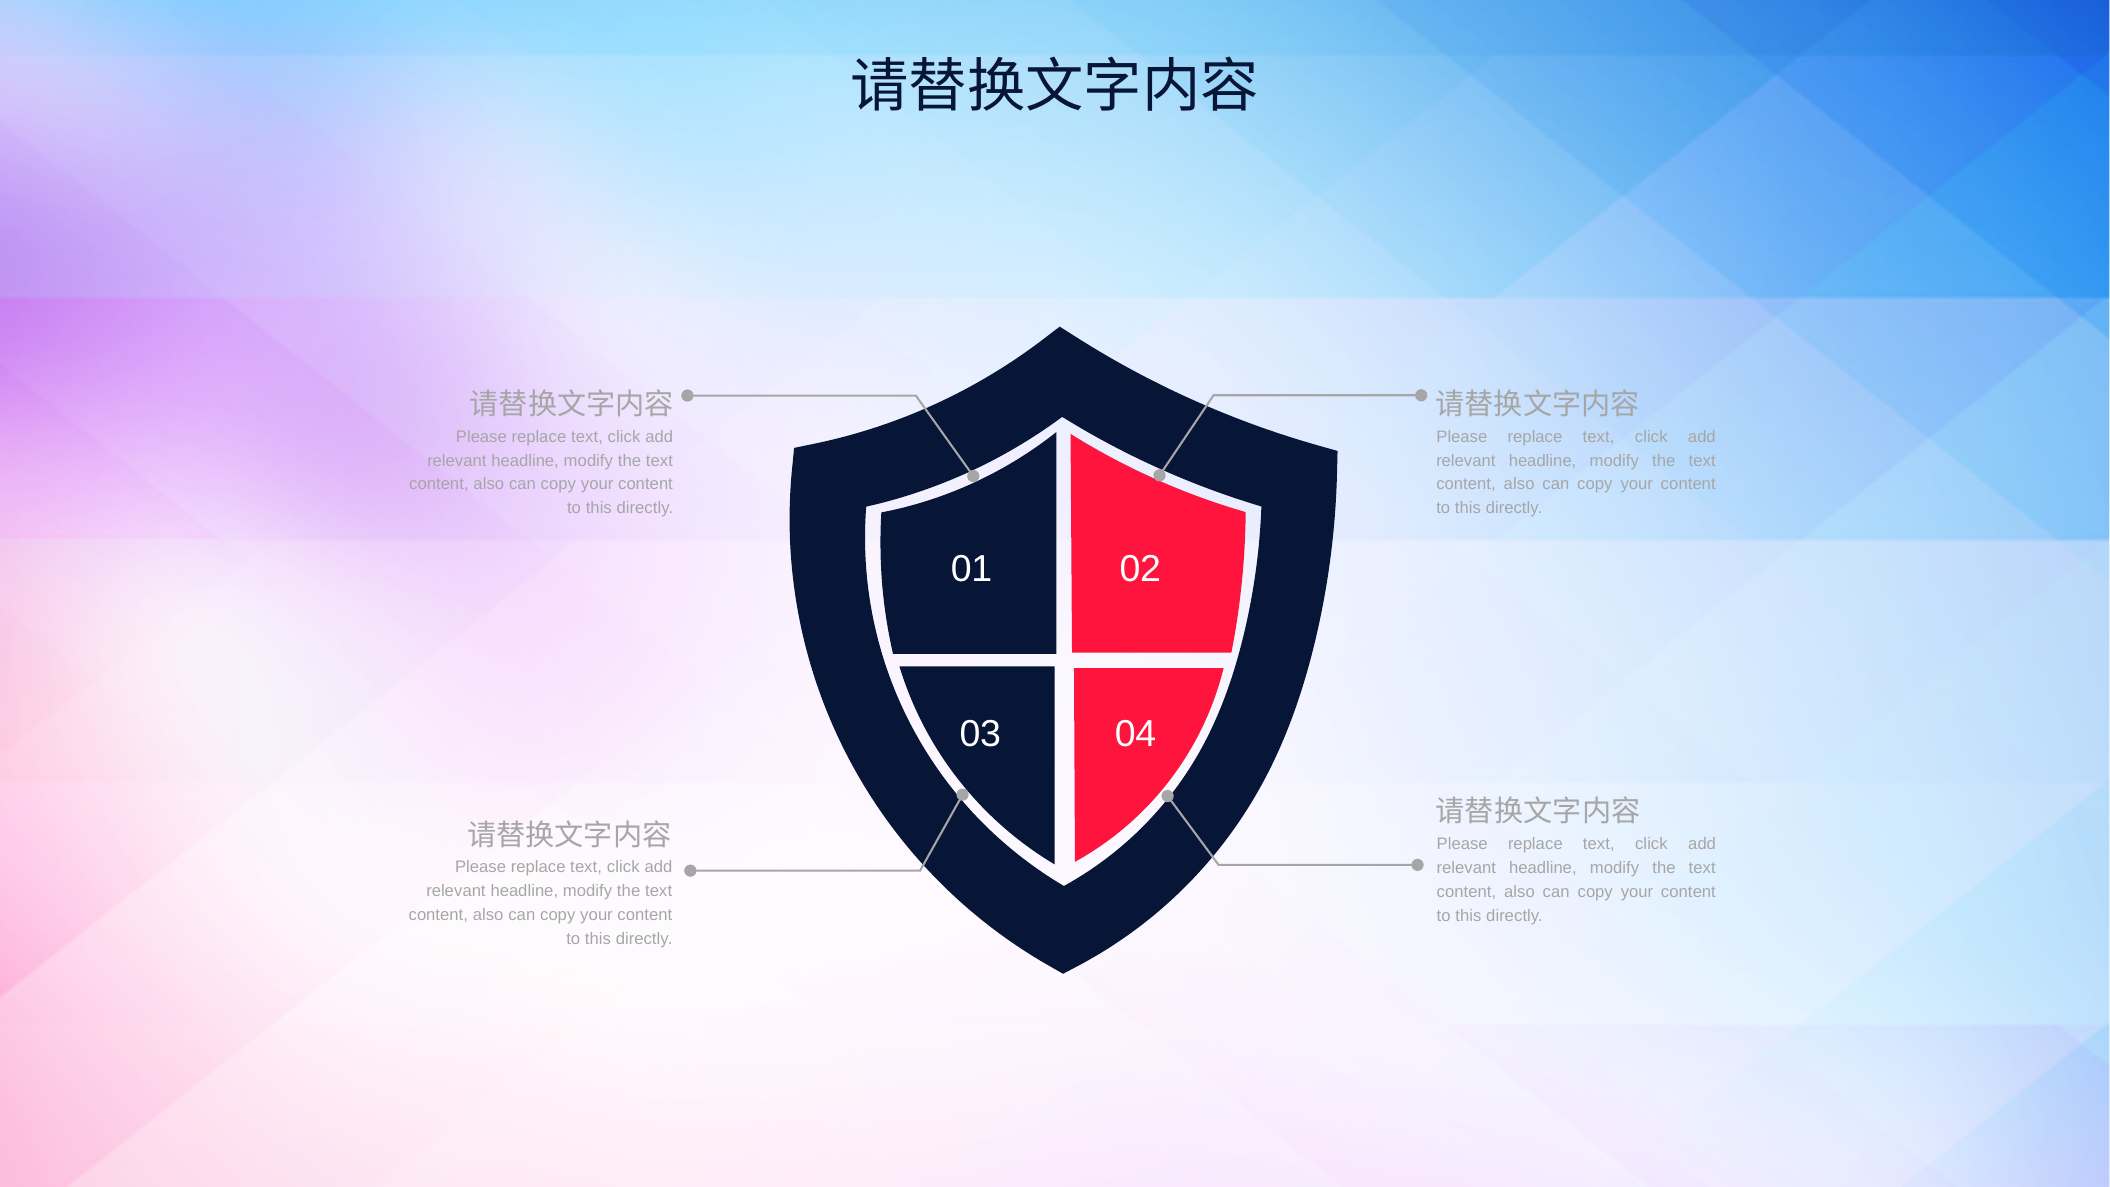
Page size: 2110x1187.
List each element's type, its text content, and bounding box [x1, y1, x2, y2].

picture [0, 0, 2110, 1187]
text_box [814, 357, 1313, 946]
text_box 请替换文字内容 [795, 26, 1314, 125]
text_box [404, 379, 974, 517]
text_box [404, 794, 963, 947]
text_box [1167, 787, 1717, 924]
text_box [1159, 379, 1717, 517]
